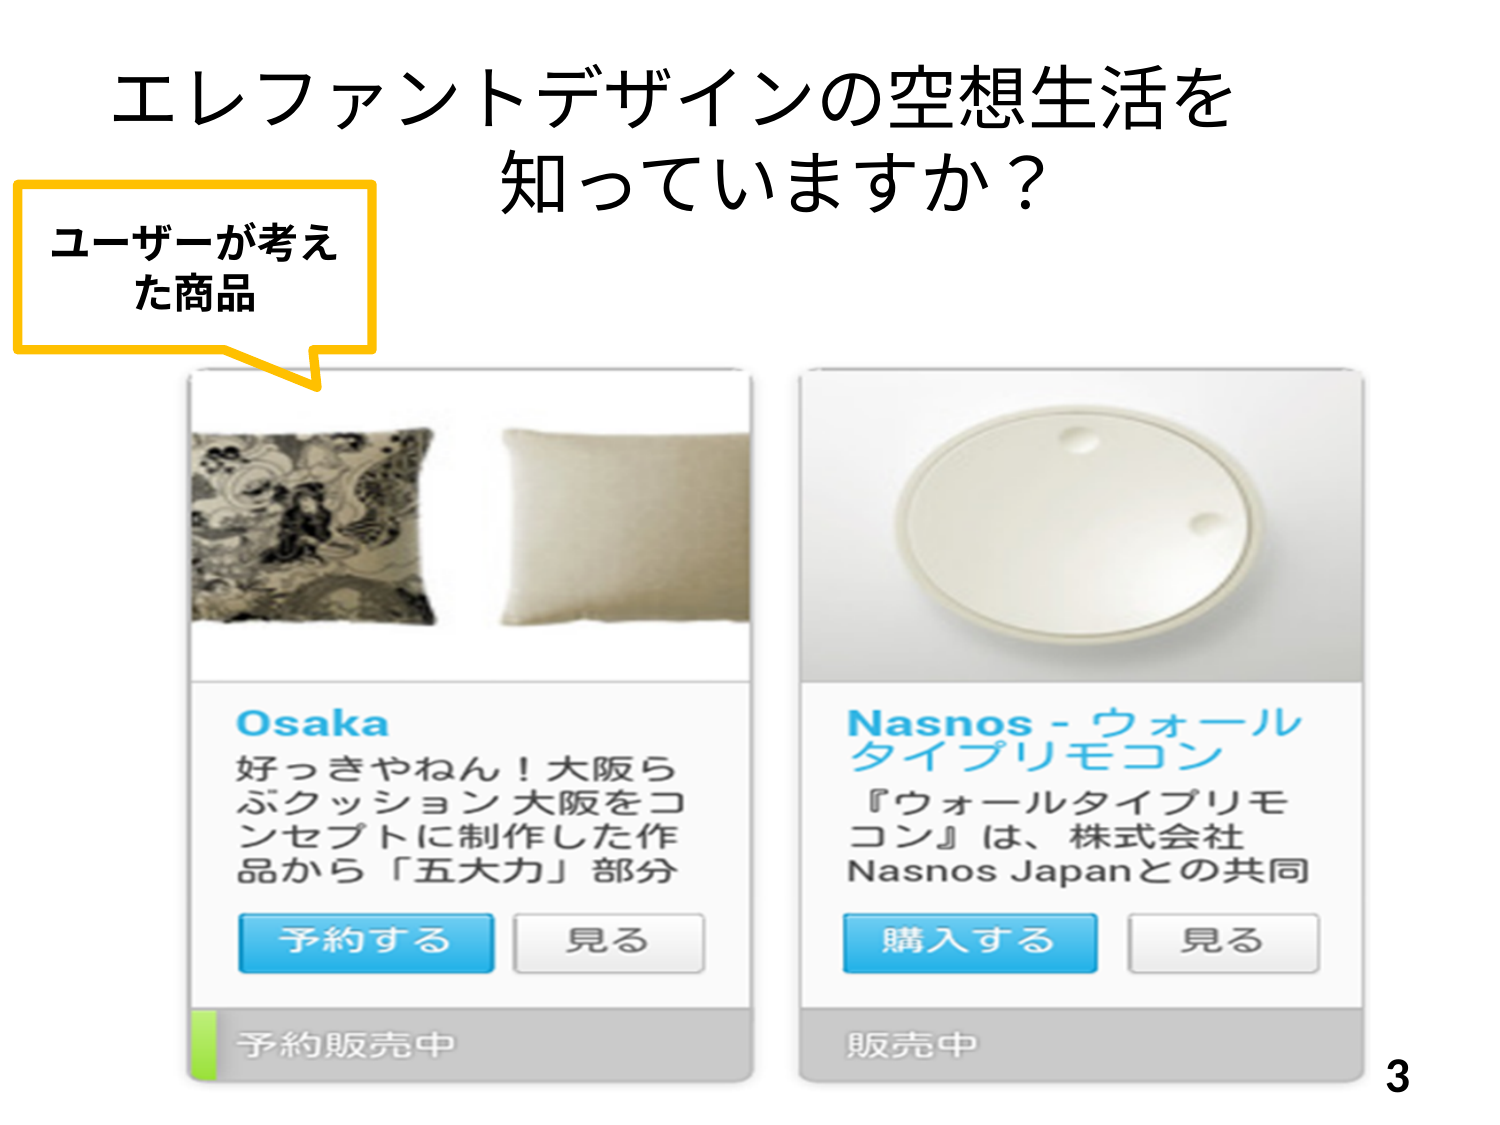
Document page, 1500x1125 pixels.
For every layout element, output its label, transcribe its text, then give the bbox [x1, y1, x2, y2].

text_box ユーザーが考えた商品 [15, 182, 375, 352]
picture [159, 349, 1371, 1095]
title エレファントデザインの空想生活を 知っていますか？ [0, 45, 1350, 233]
slide_number 3 [1370, 1042, 1425, 1103]
